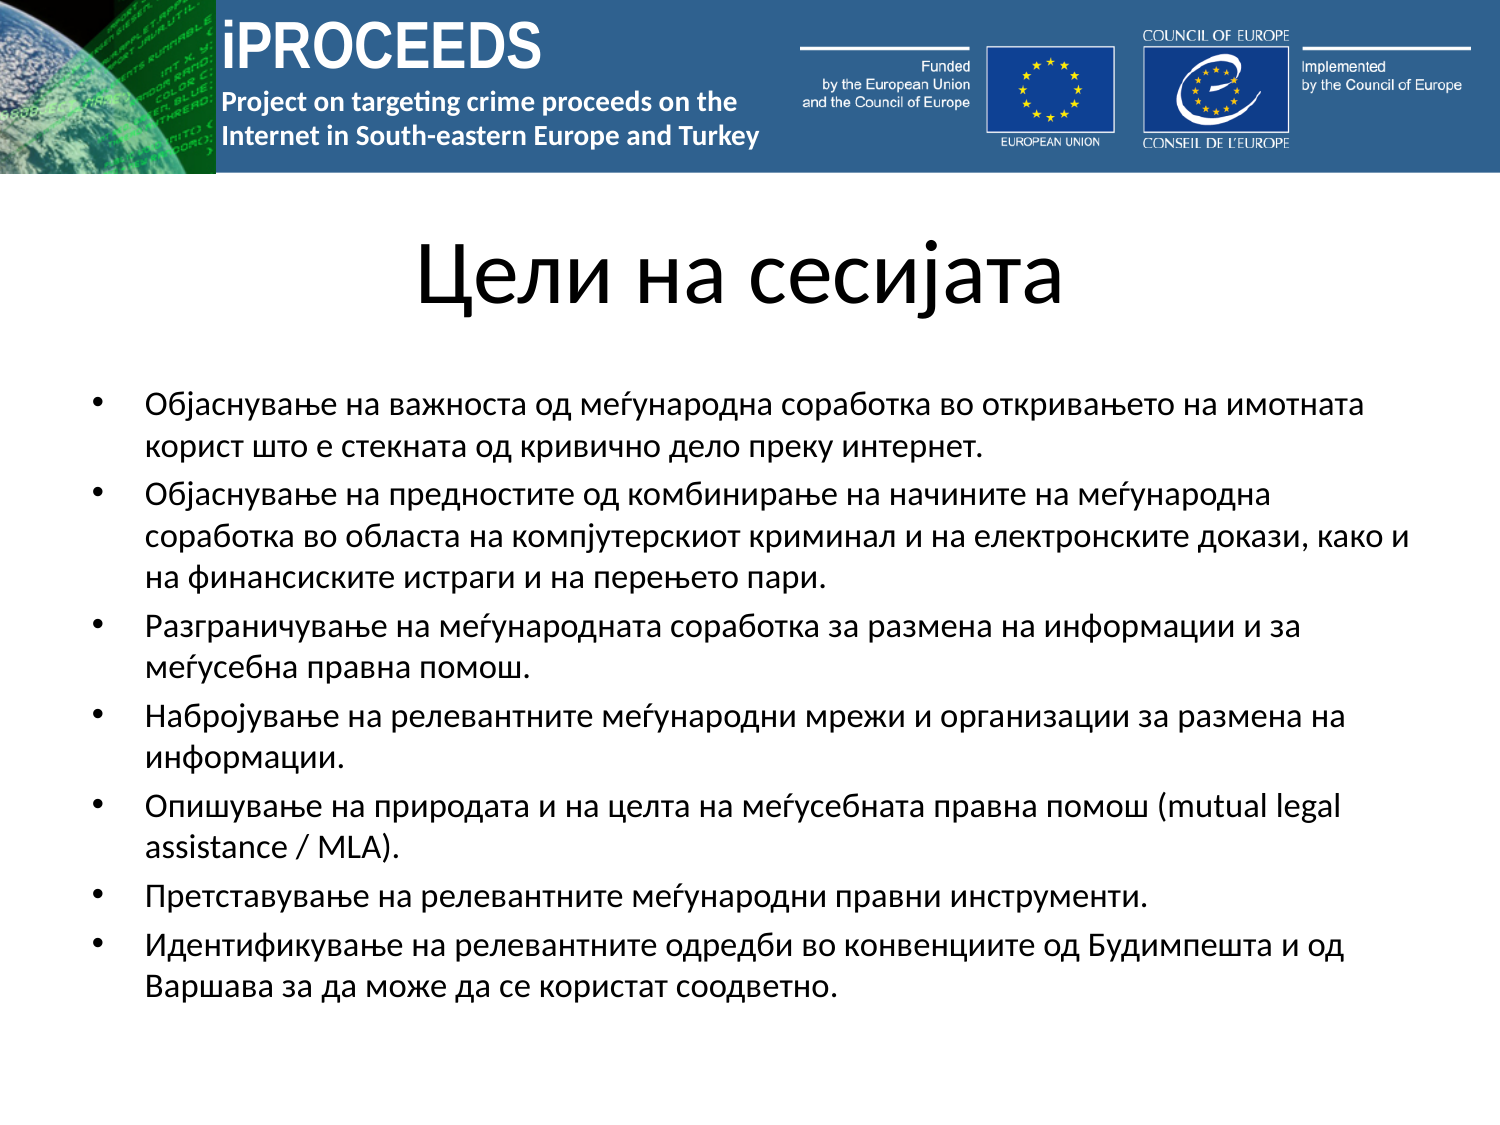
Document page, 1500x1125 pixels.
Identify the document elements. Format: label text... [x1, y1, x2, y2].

title Цели на сесијата [76, 172, 1427, 361]
picture [800, 30, 1471, 148]
picture [0, 0, 216, 174]
list Објаснување на важноста од меѓународна соработка во откривањето на имотната корист што е стекната од кривично дело преку интернет. Објаснување на предностите од комбинирање на начините на меѓународна соработка во областа на компјутерскиот криминал и на електронските докази, како и на финансиските истраги и на перењето пари. Разграничување на меѓународната соработка за размена на информации и за меѓусебна правна помош. Набројување на релевантните меѓународни мрежи и организации за размена на информации. Опишување на природата и на целта на меѓусебната правна помош (mutual legal assistance / MLA). Претставување на релевантните меѓународни правни инструменти. Идентификување на релевантните одредби во конвенциите од Будимпешта и од Варшава за да може да се користат соодветно. [76, 373, 1427, 1017]
